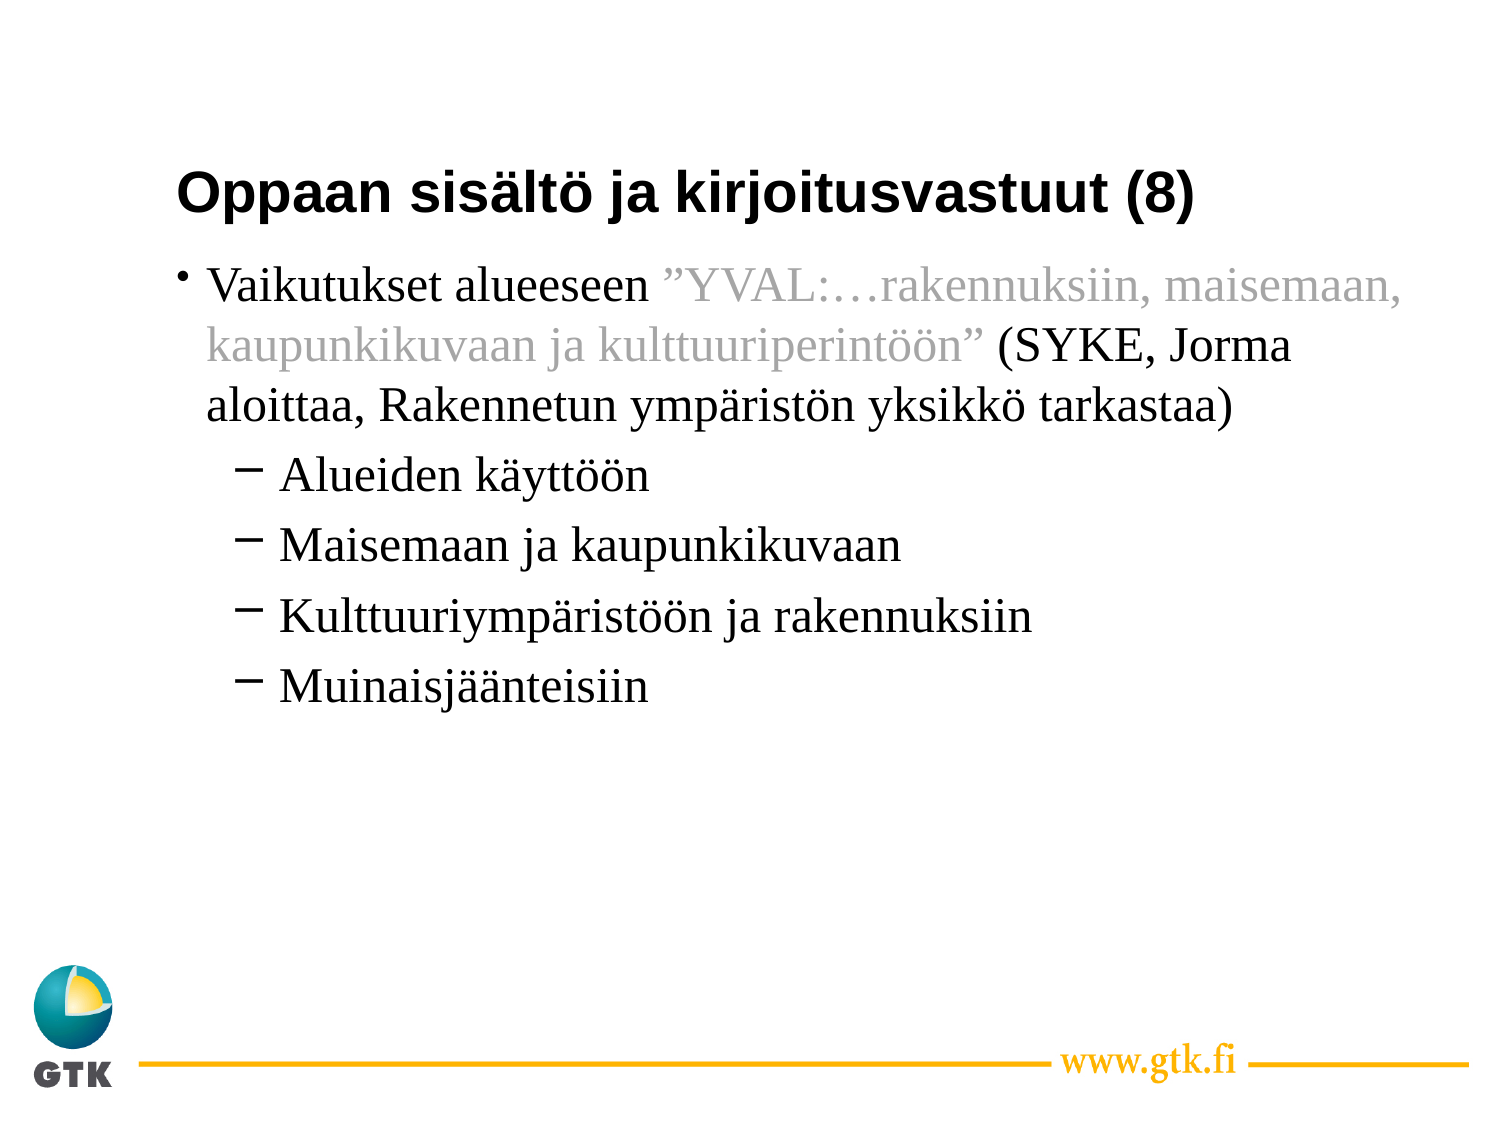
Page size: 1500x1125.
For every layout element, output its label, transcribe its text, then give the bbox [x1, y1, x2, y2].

picture [28, 952, 118, 1094]
list Vaikutukset alueeseen ”YVAL:…rakennuksiin, maisemaan, kaupunkikuvaan ja kulttuuriperintöön” (SYKE, Jorma aloittaa, Rakennetun ympäristön yksikkö tarkastaa) Alueiden käyttöön Maisemaan ja kaupunkikuvaan Kulttuuriympäristöön ja rakennuksiin Muinaisjäänteisiin [161, 243, 1448, 1000]
picture [131, 1032, 1478, 1092]
title Oppaan sisältö ja kirjoitusvastuut (8) [161, 31, 1448, 232]
